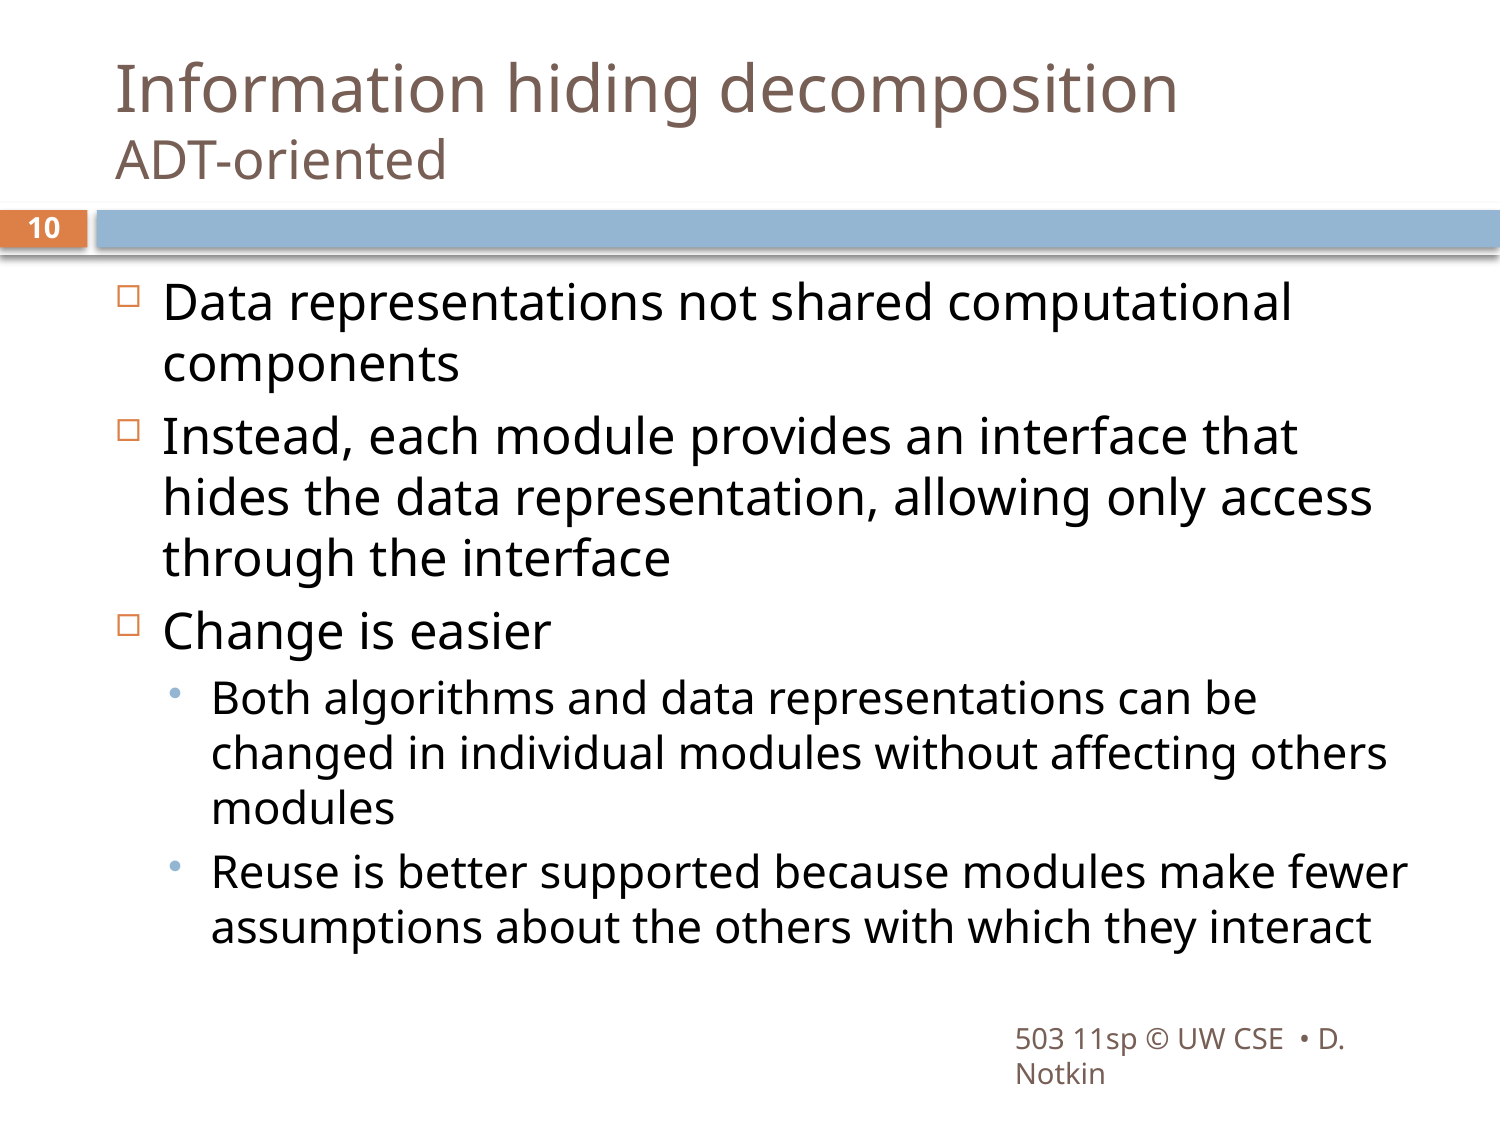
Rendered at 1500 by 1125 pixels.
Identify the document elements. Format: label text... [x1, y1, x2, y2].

slide_number 503 11sp © UW CSE • D. Notkin [999, 1025, 1438, 1085]
slide_number 10 [0, 208, 88, 249]
title Information hiding decomposition ADT-oriented [100, 37, 1438, 200]
list Data representations not shared computational components Instead, each module provides an interface that hides the data representation, allowing only access through the interface Change is easier Both algorithms and data representations can be changed in individual modules without affecting others modules Reuse is better supported because modules make fewer assumptions about the others with which they interact [100, 262, 1438, 1000]
